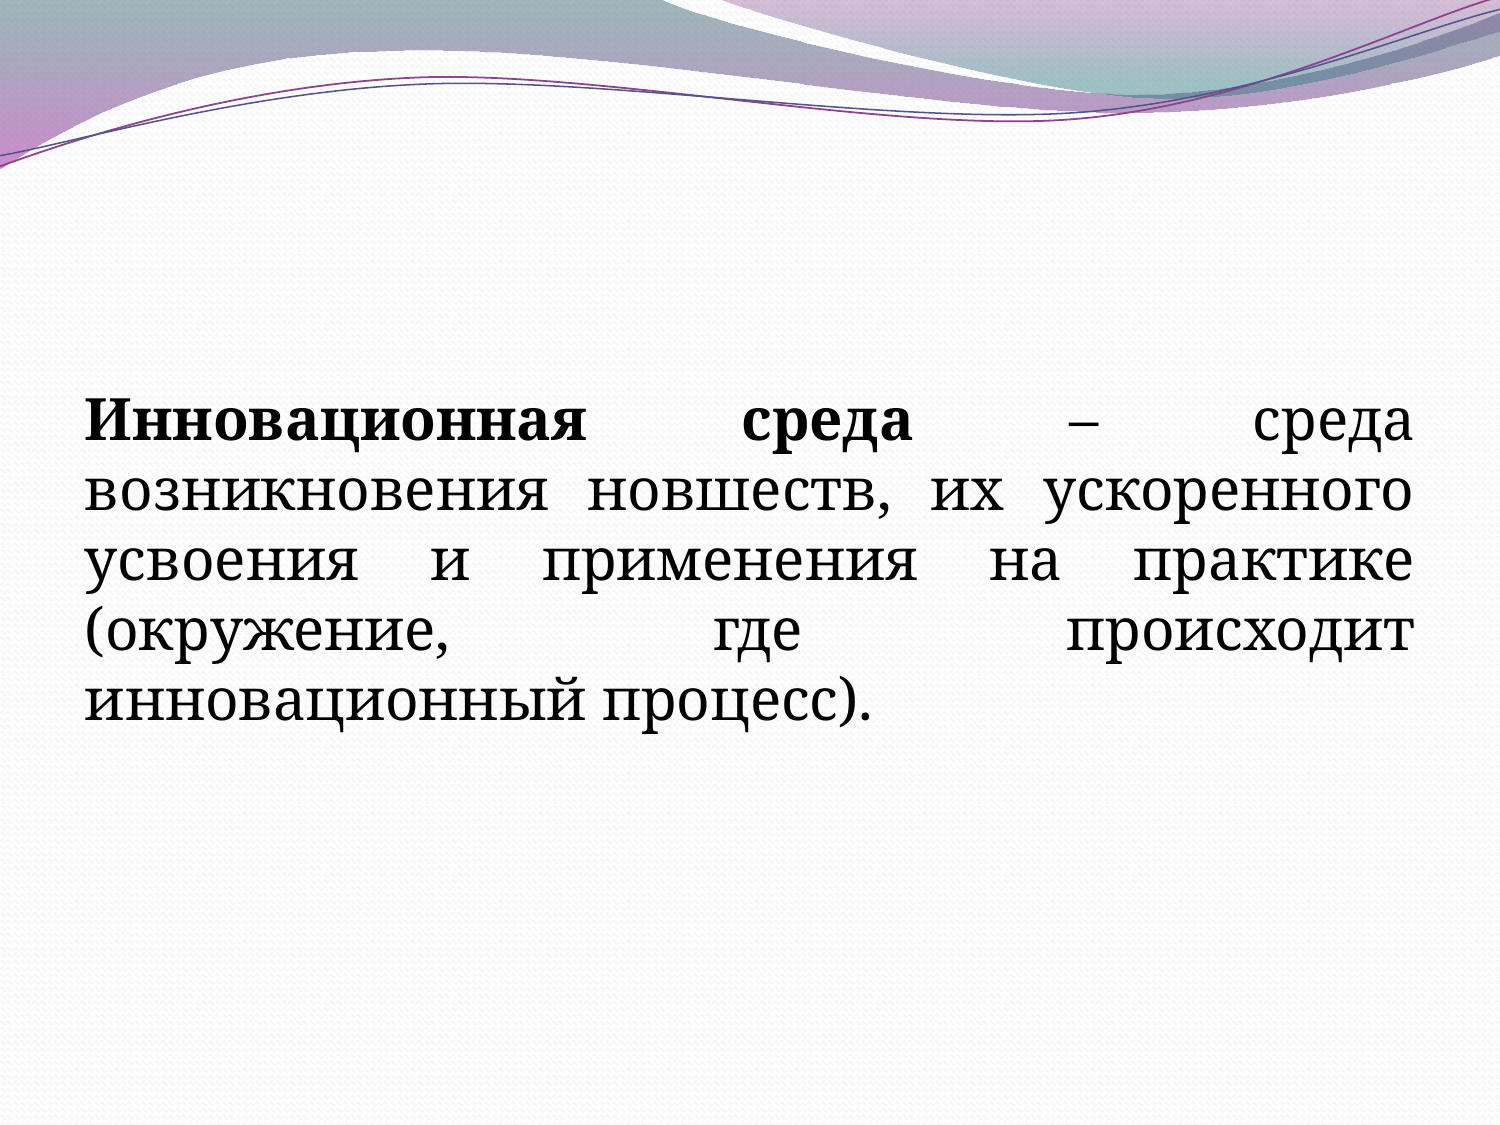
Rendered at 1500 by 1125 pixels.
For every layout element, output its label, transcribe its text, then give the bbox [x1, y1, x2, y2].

text_box Инновационная среда – среда возникновения новшеств, их ускоренного усвоения и применения на практике (окружение, где происходит инновационный процесс). [70, 375, 1430, 740]
